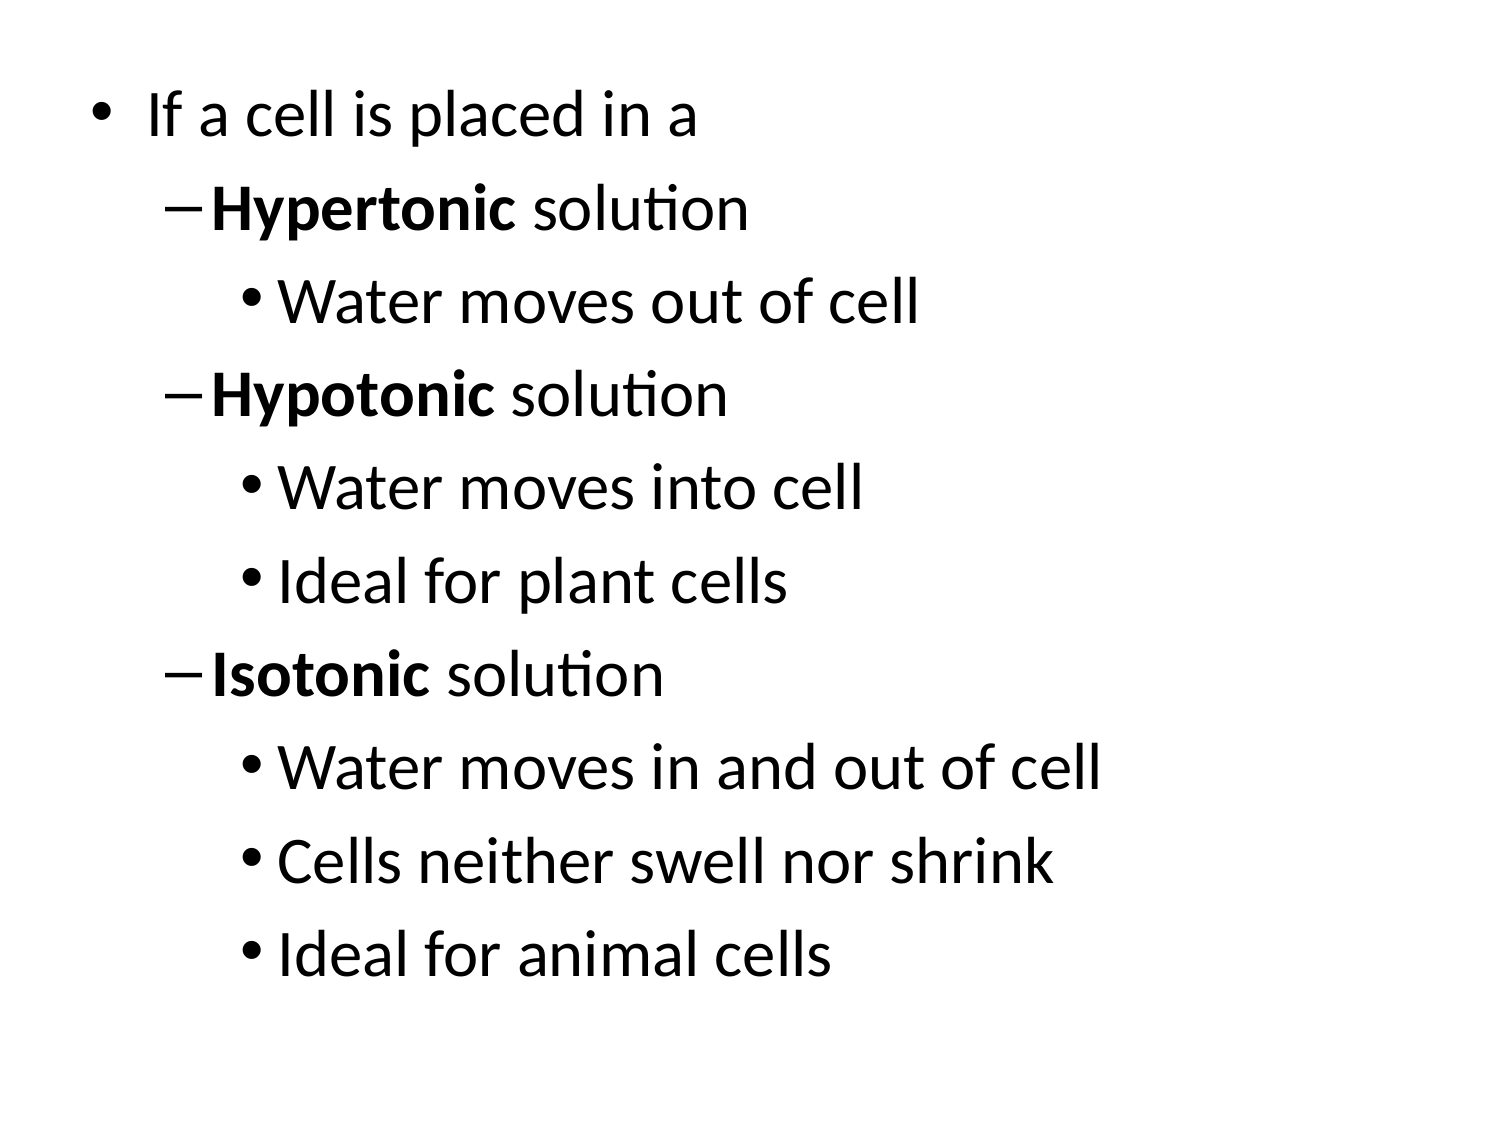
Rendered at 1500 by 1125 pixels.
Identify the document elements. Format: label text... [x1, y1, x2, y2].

list If a cell is placed in a Hypertonic solution Water moves out of cell Hypotonic solution Water moves into cell Ideal for plant cells Isotonic solution Water moves in and out of cell Cells neither swell nor shrink Ideal for animal cells [75, 62, 1425, 1005]
